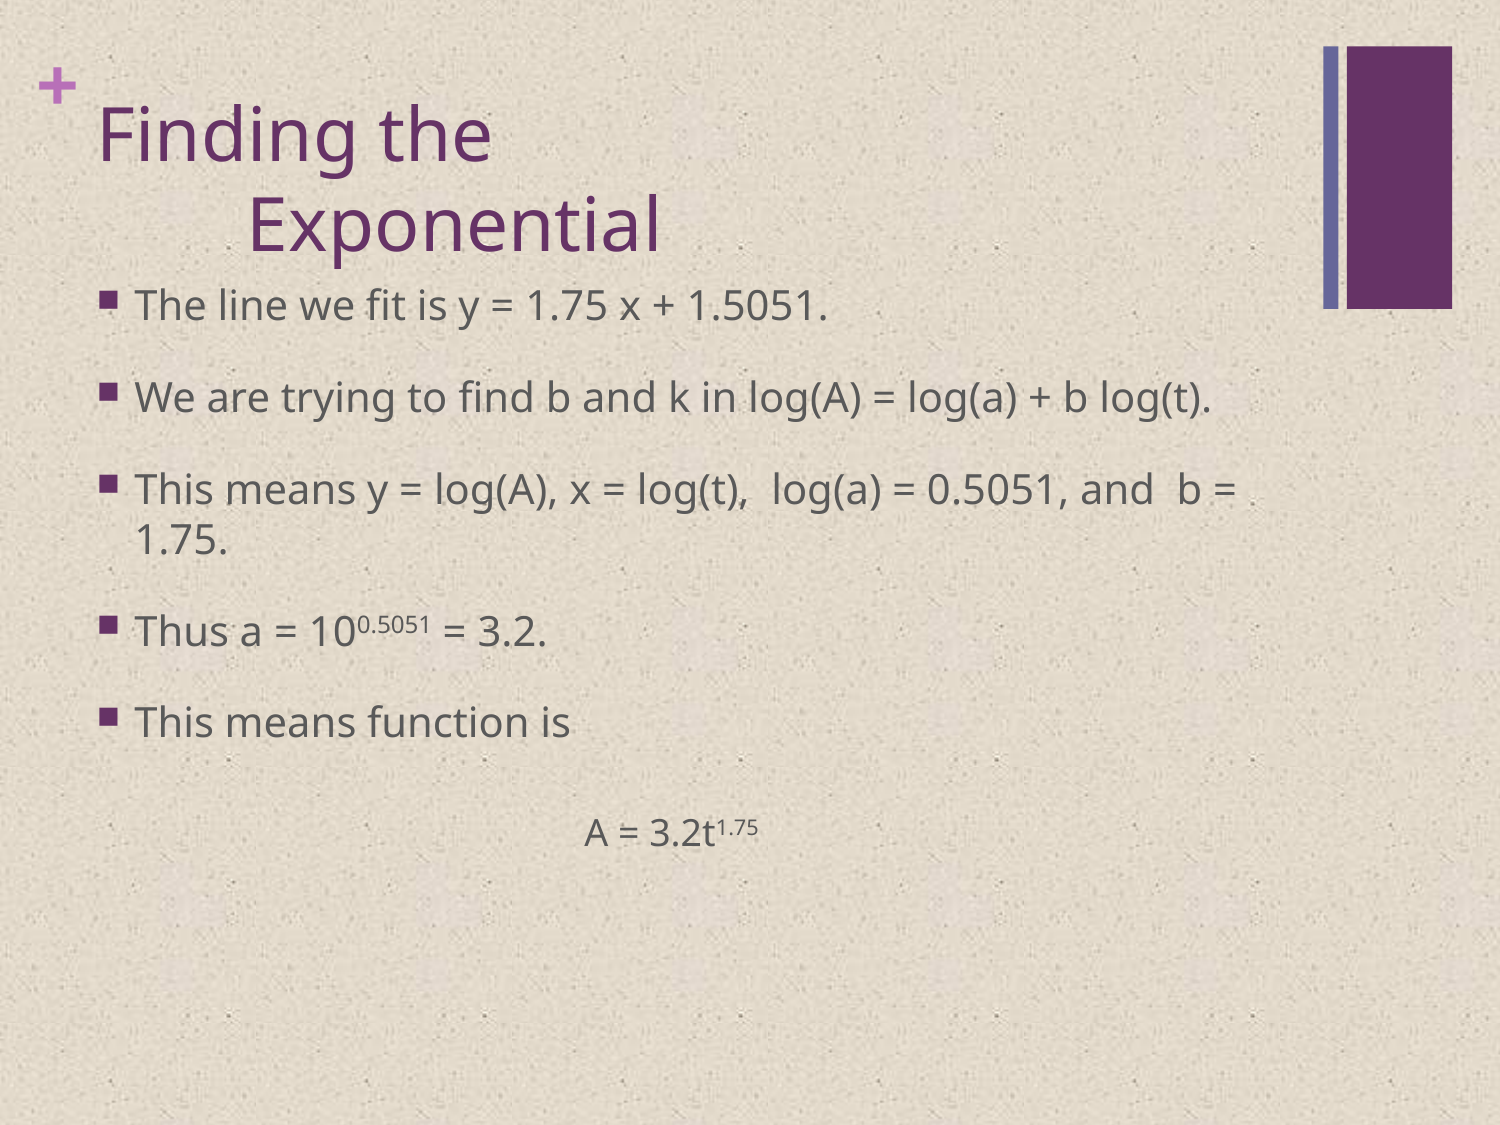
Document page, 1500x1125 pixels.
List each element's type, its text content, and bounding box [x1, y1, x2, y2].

list The line we fit is y = 1.75 x + 1.5051. We are trying to find b and k in log(A) = log(a) + b log(t). This means y = log(A), x = log(t), log(a) = 0.5051, and b = 1.75. Thus a = 100.5051 = 3.2. This means function is A = 3.2t1.75 [81, 271, 1322, 1101]
picture [0, 0, 1500, 1125]
title Finding the Exponential [81, 79, 1322, 263]
